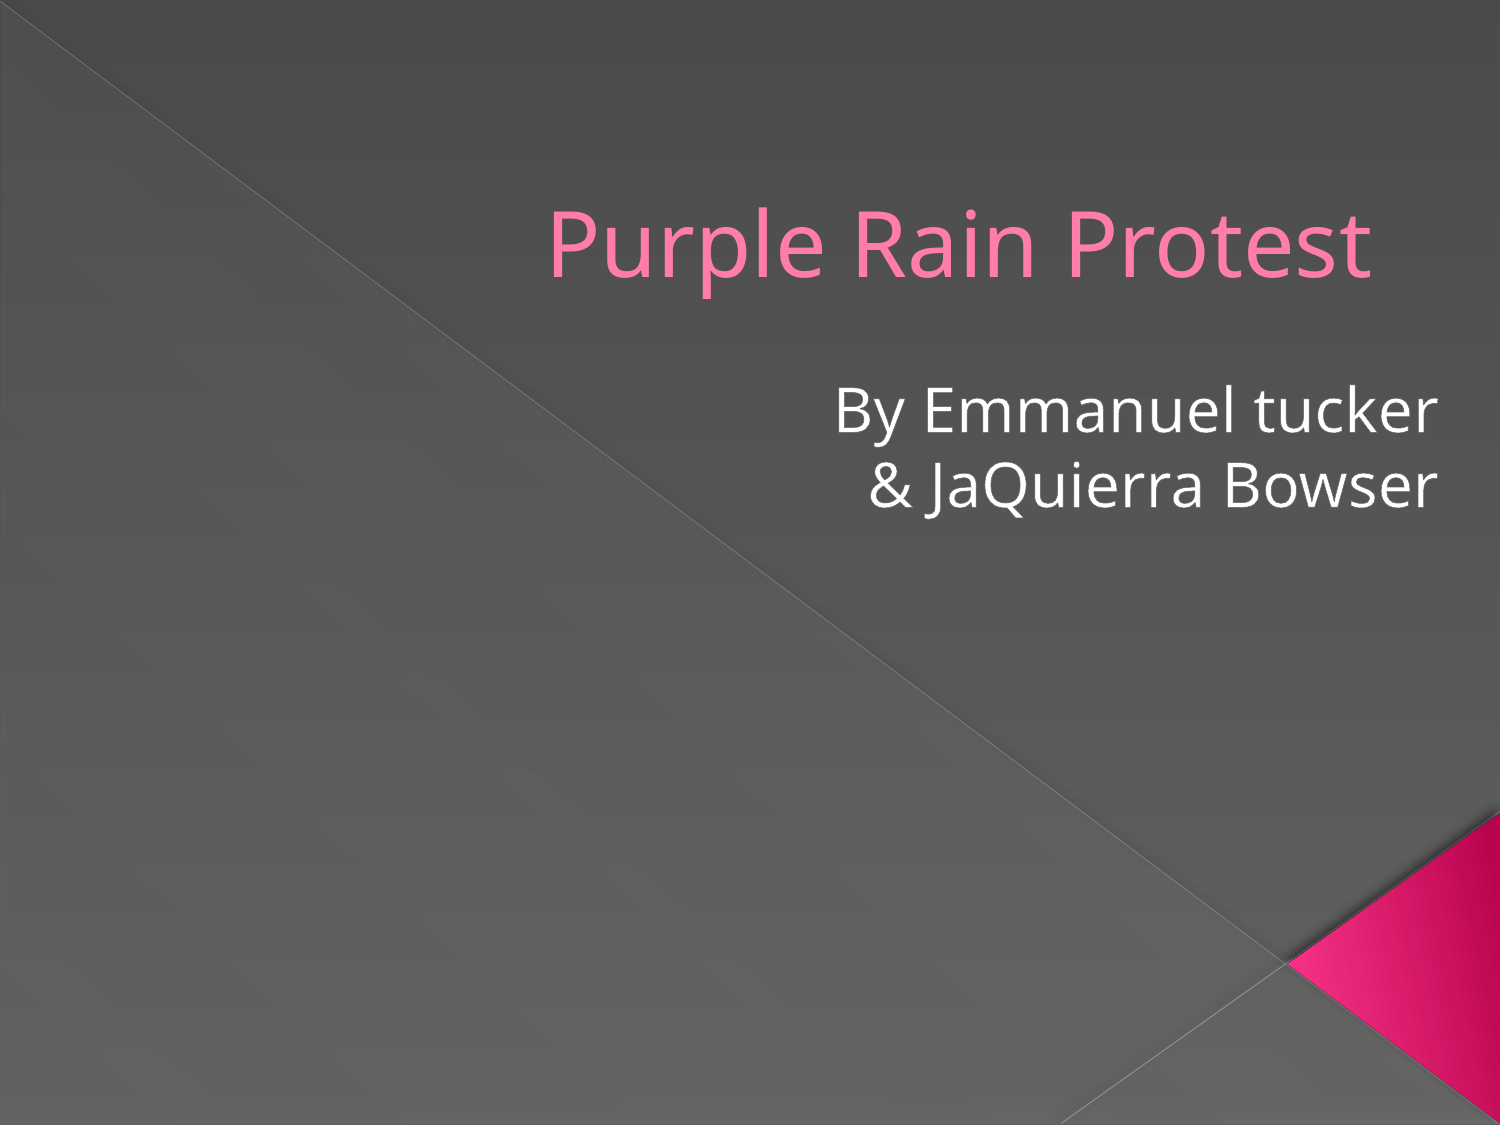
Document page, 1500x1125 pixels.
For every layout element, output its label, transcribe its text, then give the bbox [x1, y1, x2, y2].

subtitle By Emmanuel tucker & JaQuierra Bowser [137, 362, 1461, 650]
title Purple Rain Protest [112, 62, 1388, 304]
